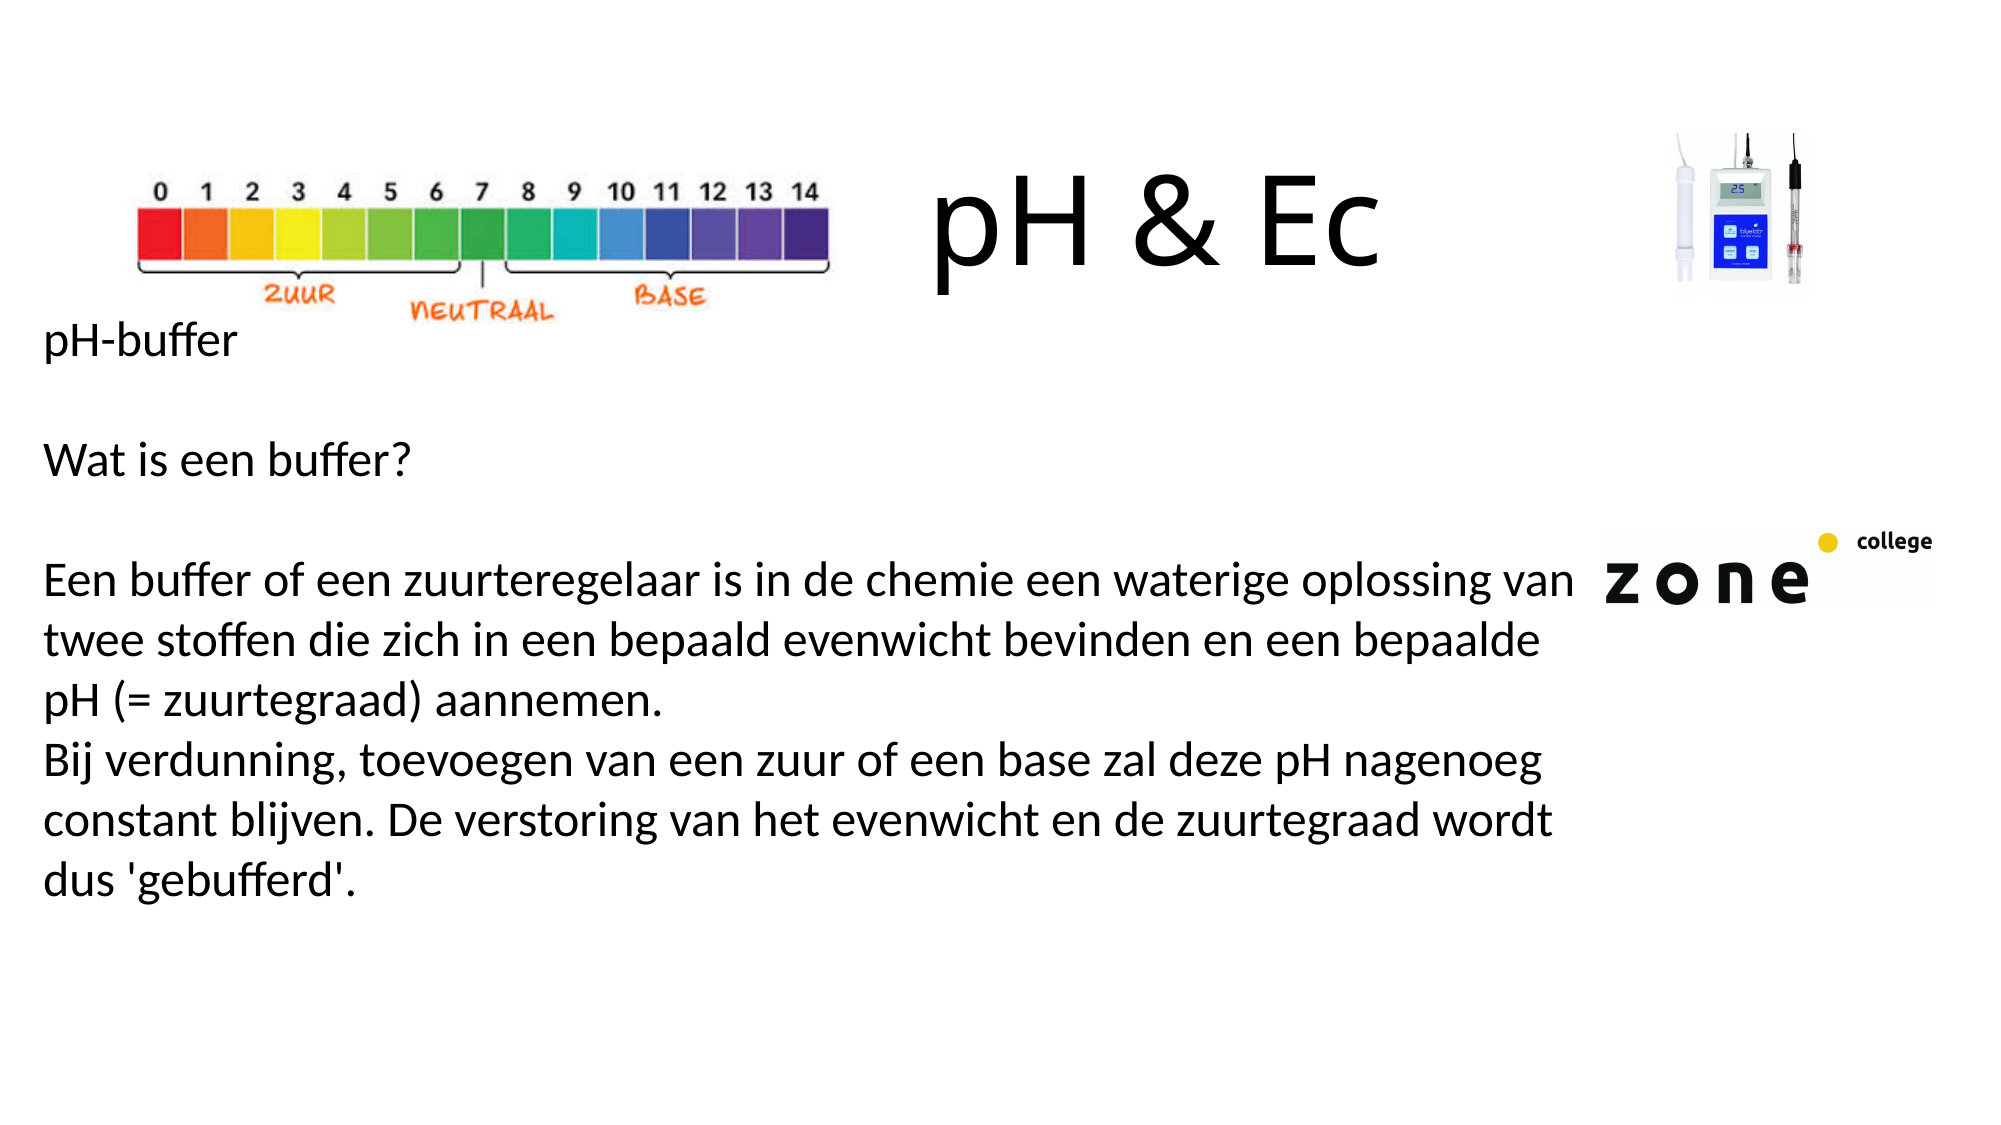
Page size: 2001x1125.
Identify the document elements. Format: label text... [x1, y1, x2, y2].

text_box pH & Ec [912, 133, 1399, 298]
picture [1606, 531, 1932, 605]
picture [122, 160, 847, 332]
text_box pH-buffer Wat is een buffer? Een buffer of een zuurteregelaar is in de chemie een waterige oplossing van twee stoffen die zich in een bepaald evenwicht bevinden en een bepaalde pH (= zuurtegraad) aannemen. Bij verdunning, toevoegen van een zuur of een base zal deze pH nagenoeg constant blijven. De verstoring van het evenwicht en de zuurtegraad wordt dus 'gebufferd'. [28, 298, 1607, 974]
picture [1654, 133, 1821, 299]
